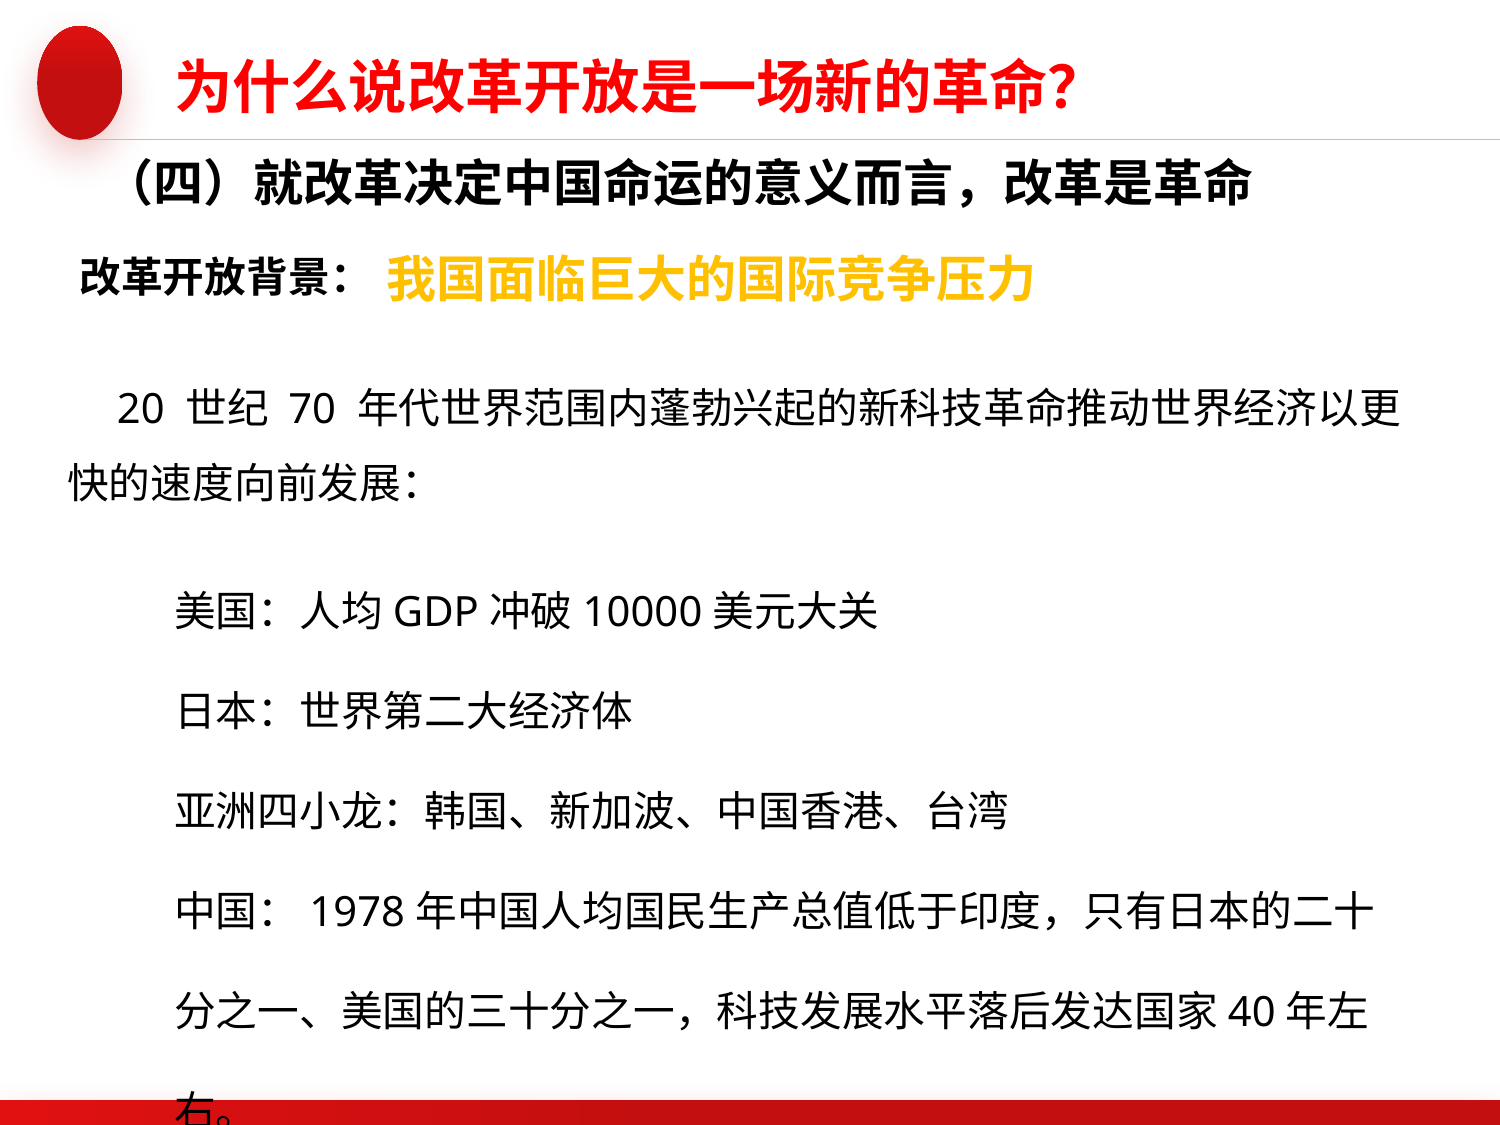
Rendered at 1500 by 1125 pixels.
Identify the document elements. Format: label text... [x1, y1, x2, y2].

text_box 改革开放背景： [64, 243, 350, 309]
text_box 美国：人均GDP冲破10000美元大关 日本：世界第二大经济体 亚洲四小龙：韩国、新加波、中国香港、台湾 中国：1978年中国人均国民生产总值低于印度，只有日本的二十分之一、美国的三十分之一，科技发展水平落后发达国家40年左右。 [159, 527, 1425, 1055]
text_box （四）就改革决定中国命运的意义而言，改革是革命 [88, 143, 1475, 219]
text_box 20 世纪 70 年代世界范围内蓬勃兴起的新科技革命推动世界经济以更快的速度向前发展： [52, 349, 1439, 515]
text_box 为什么说改革开放是一场新的革命？ [159, 42, 1246, 128]
text_box 我国面临巨大的国际竞争压力 [371, 239, 1108, 315]
